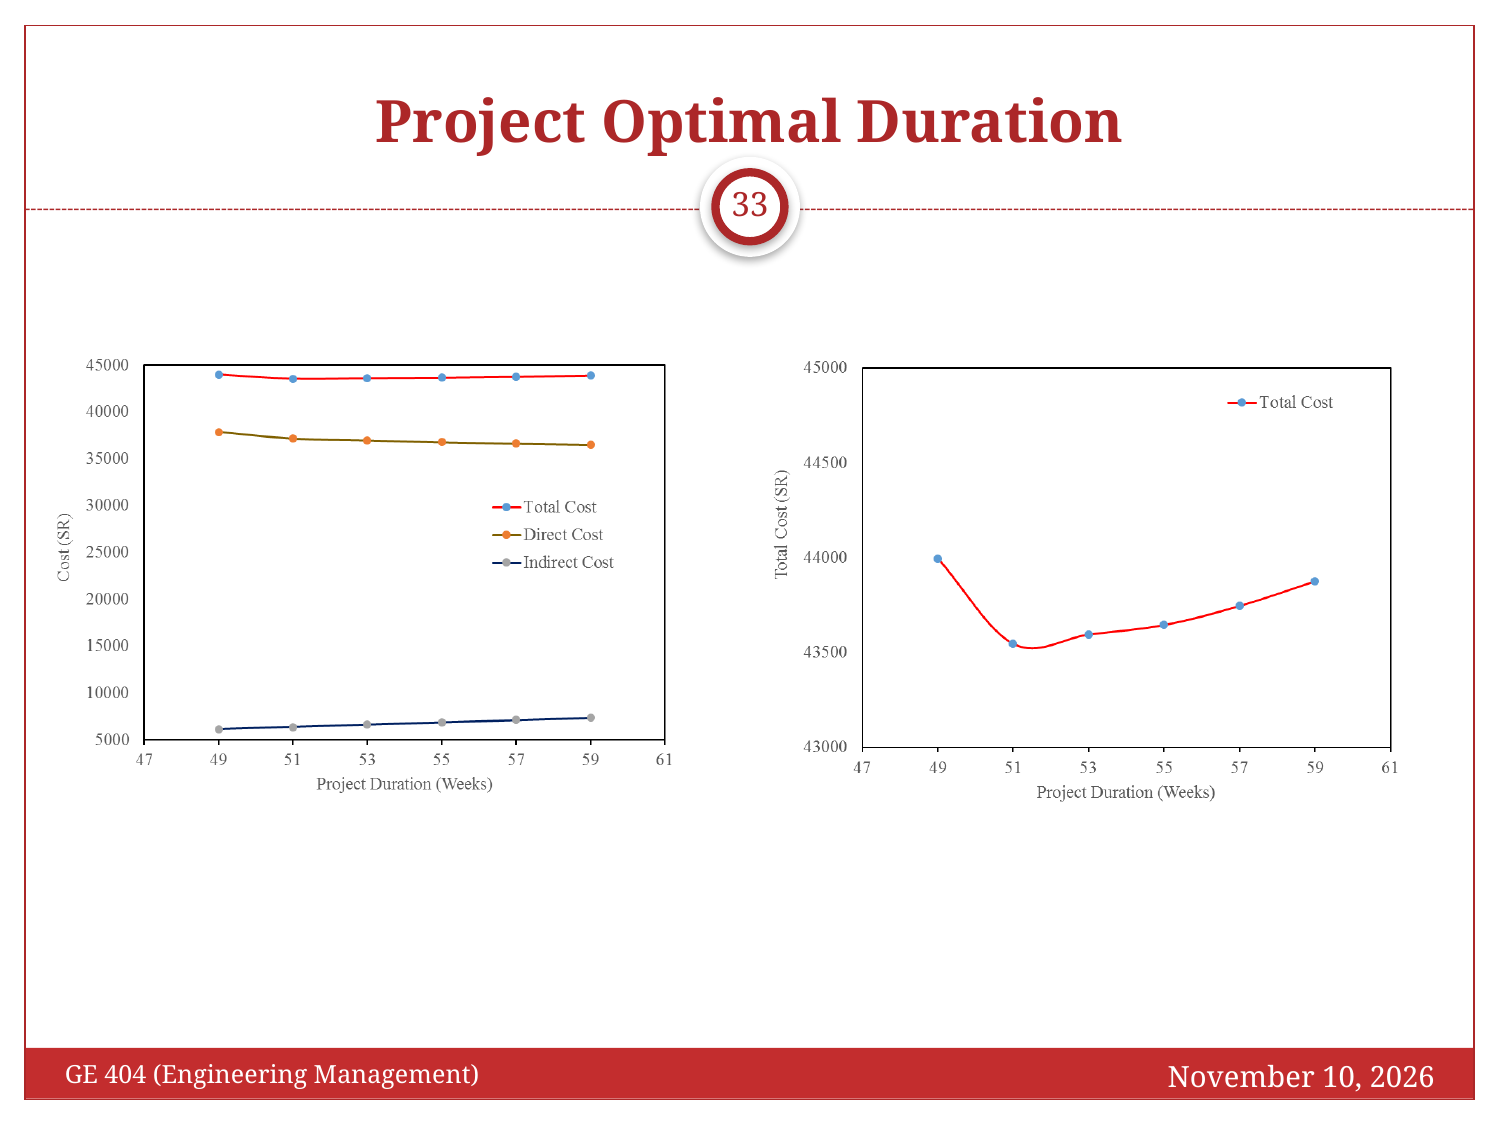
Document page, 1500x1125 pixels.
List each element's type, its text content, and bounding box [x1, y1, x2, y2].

picture [754, 287, 1410, 828]
slide_number 33 [712, 169, 788, 243]
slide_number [950, 1050, 1450, 1111]
footer GE 404 (Engineering Management) [50, 1051, 638, 1112]
picture [37, 285, 684, 820]
title Project Optimal Duration [49, 37, 1450, 162]
